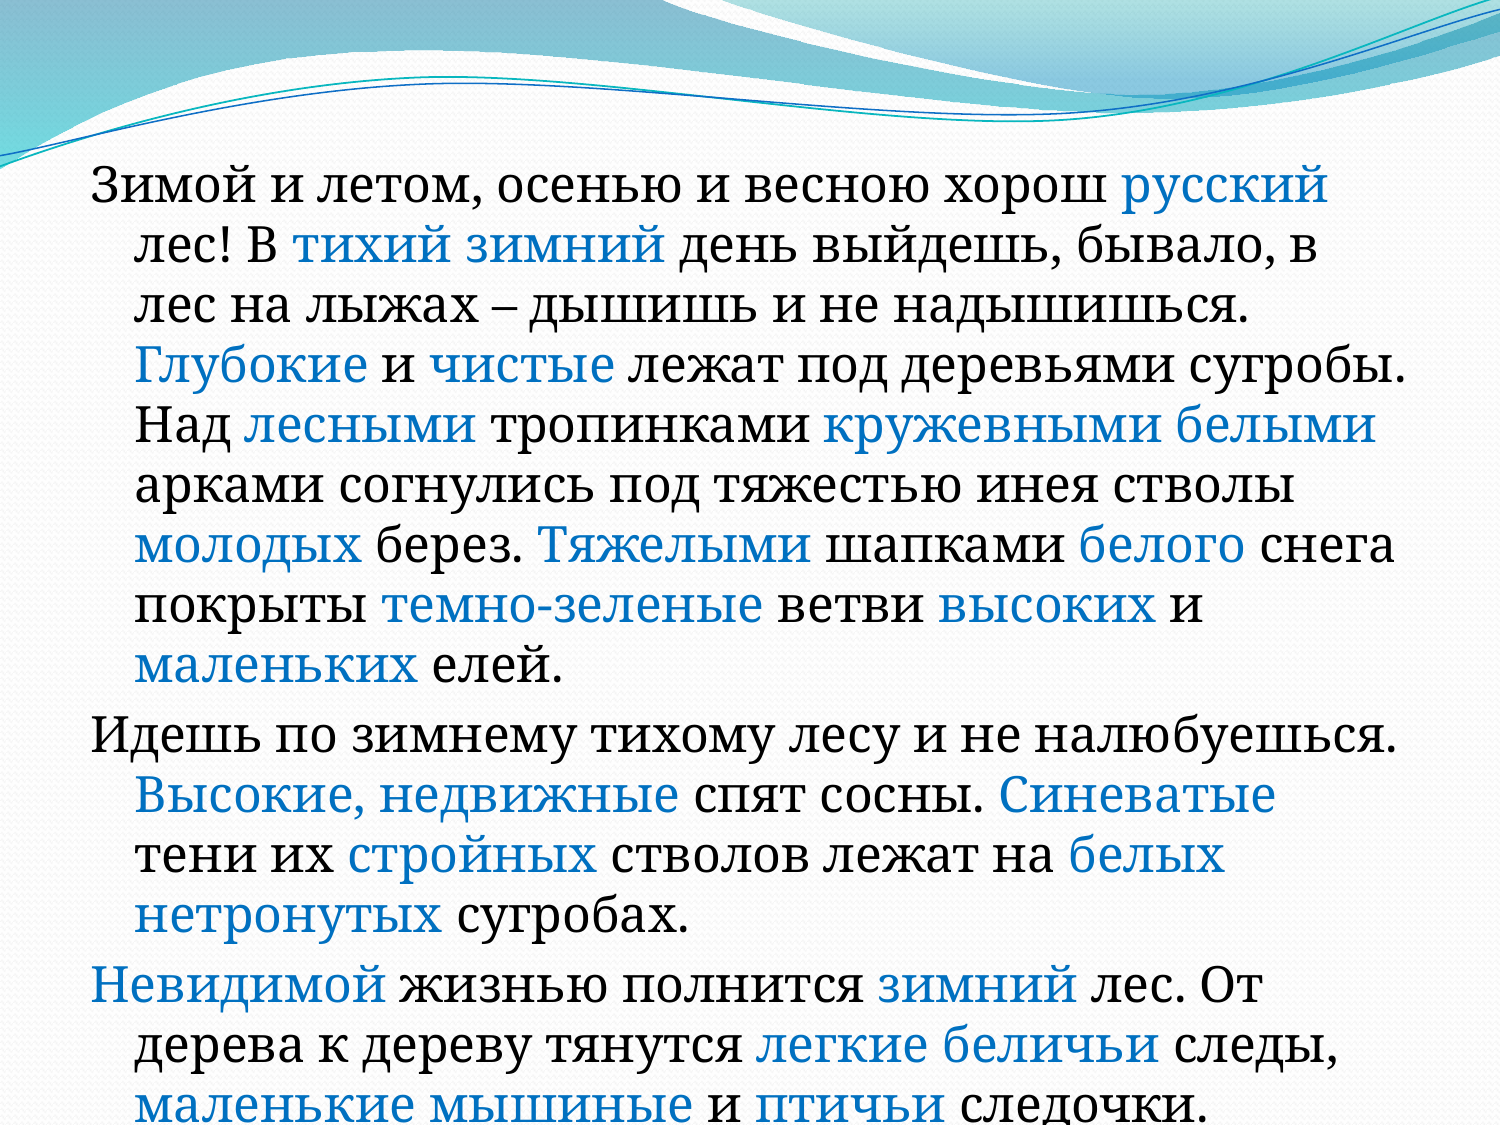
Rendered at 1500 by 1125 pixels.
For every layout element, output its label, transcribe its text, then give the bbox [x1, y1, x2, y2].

list Зимой и летом, осенью и весною хорош русский лес! В тихий зимний день выйдешь, бывало, в лес на лыжах – дышишь и не надышишься. Глубокие и чистые лежат под деревьями сугробы. Над лесными тропинками кружевными белыми арками согнулись под тяжестью инея стволы молодых берез. Тяжелыми шапками белого снега покрыты темно-зеленые ветви высоких и маленьких елей. Идешь по зимнему тихому лесу и не налюбуешься. Высокие, недвижные спят сосны. Синеватые тени их стройных стволов лежат на белых нетронутых сугробах. Невидимой жизнью полнится зимний лес. От дерева к дереву тянутся легкие беличьи следы, маленькие мышиные и птичьи следочки. И.С. Соколов-Микитов «Зимний лес» [74, 144, 1426, 1038]
